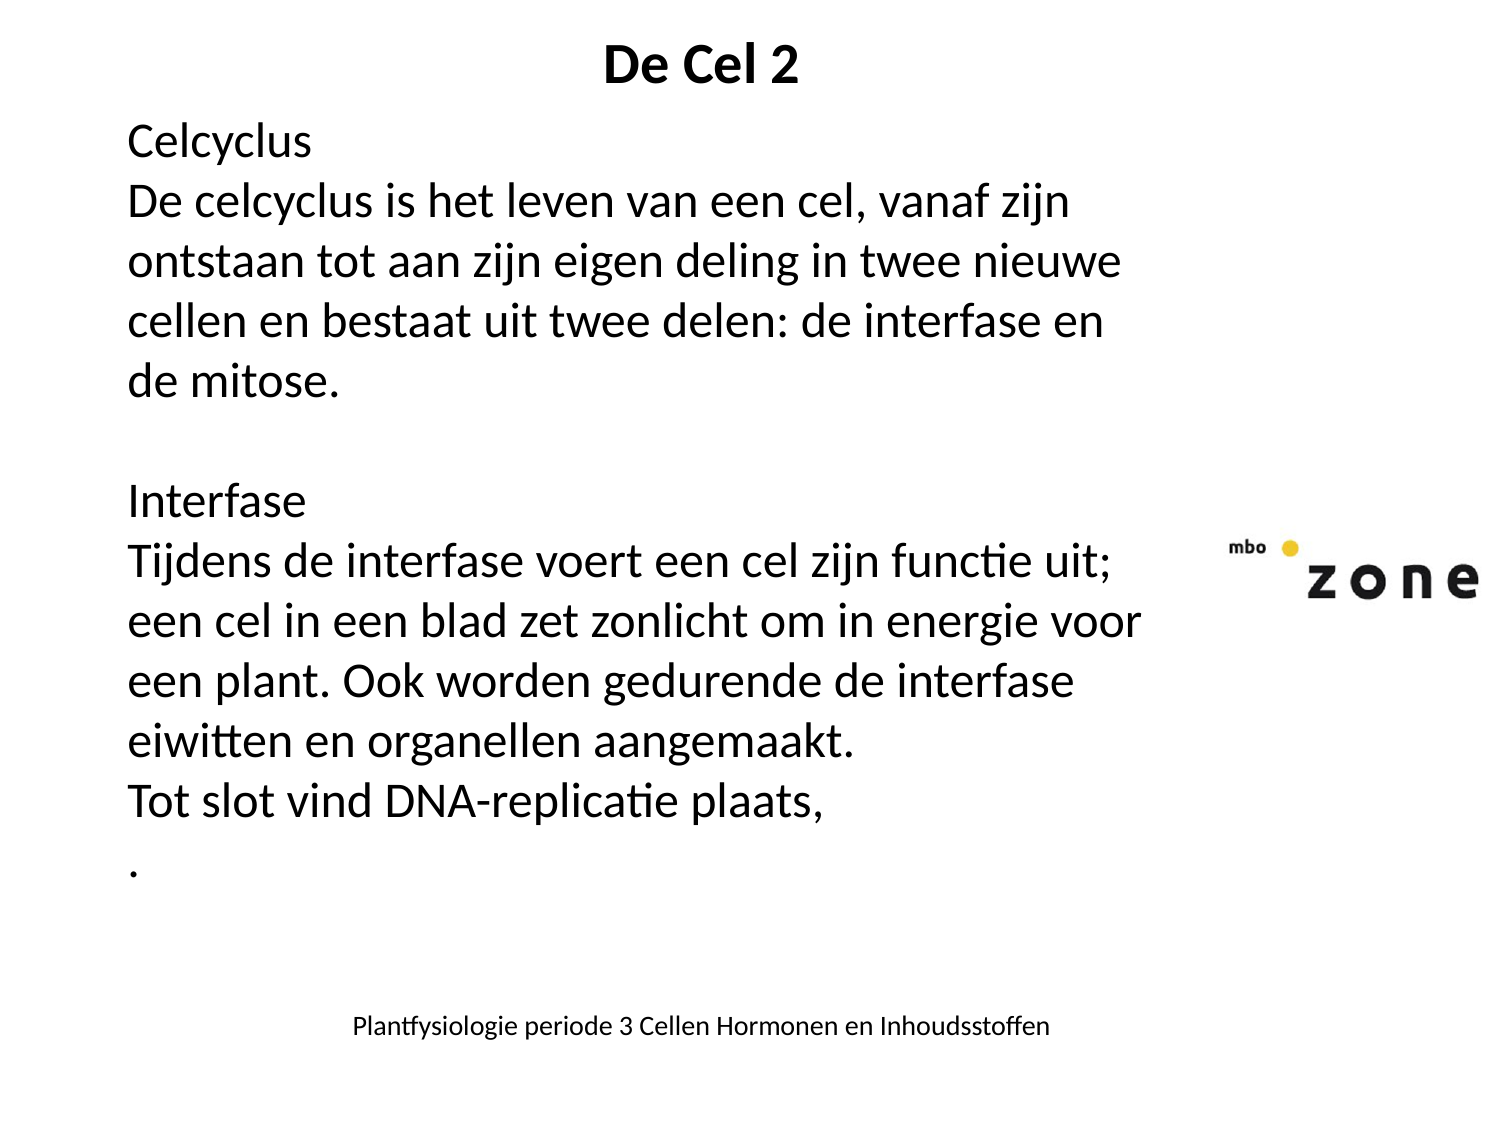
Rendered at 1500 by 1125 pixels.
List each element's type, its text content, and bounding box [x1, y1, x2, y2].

title De Cel 2 [166, 24, 1238, 166]
text_box Plantfysiologie periode 3 Cellen Hormonen en Inhoudsstoffen [275, 999, 1129, 1049]
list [1210, 495, 1500, 630]
text_box Celcyclus De celcyclus is het leven van een cel, vanaf zijn ontstaan tot aan zijn eigen deling in twee nieuwe cellen en bestaat uit twee delen: de interfase en de mitose. Interfase Tijdens de interfase voert een cel zijn functie uit; een cel in een blad zet zonlicht om in energie voor een plant. Ook worden gedurende de interfase eiwitten en organellen aangemaakt. Tot slot vind DNA-replicatie plaats, . [112, 99, 1163, 895]
